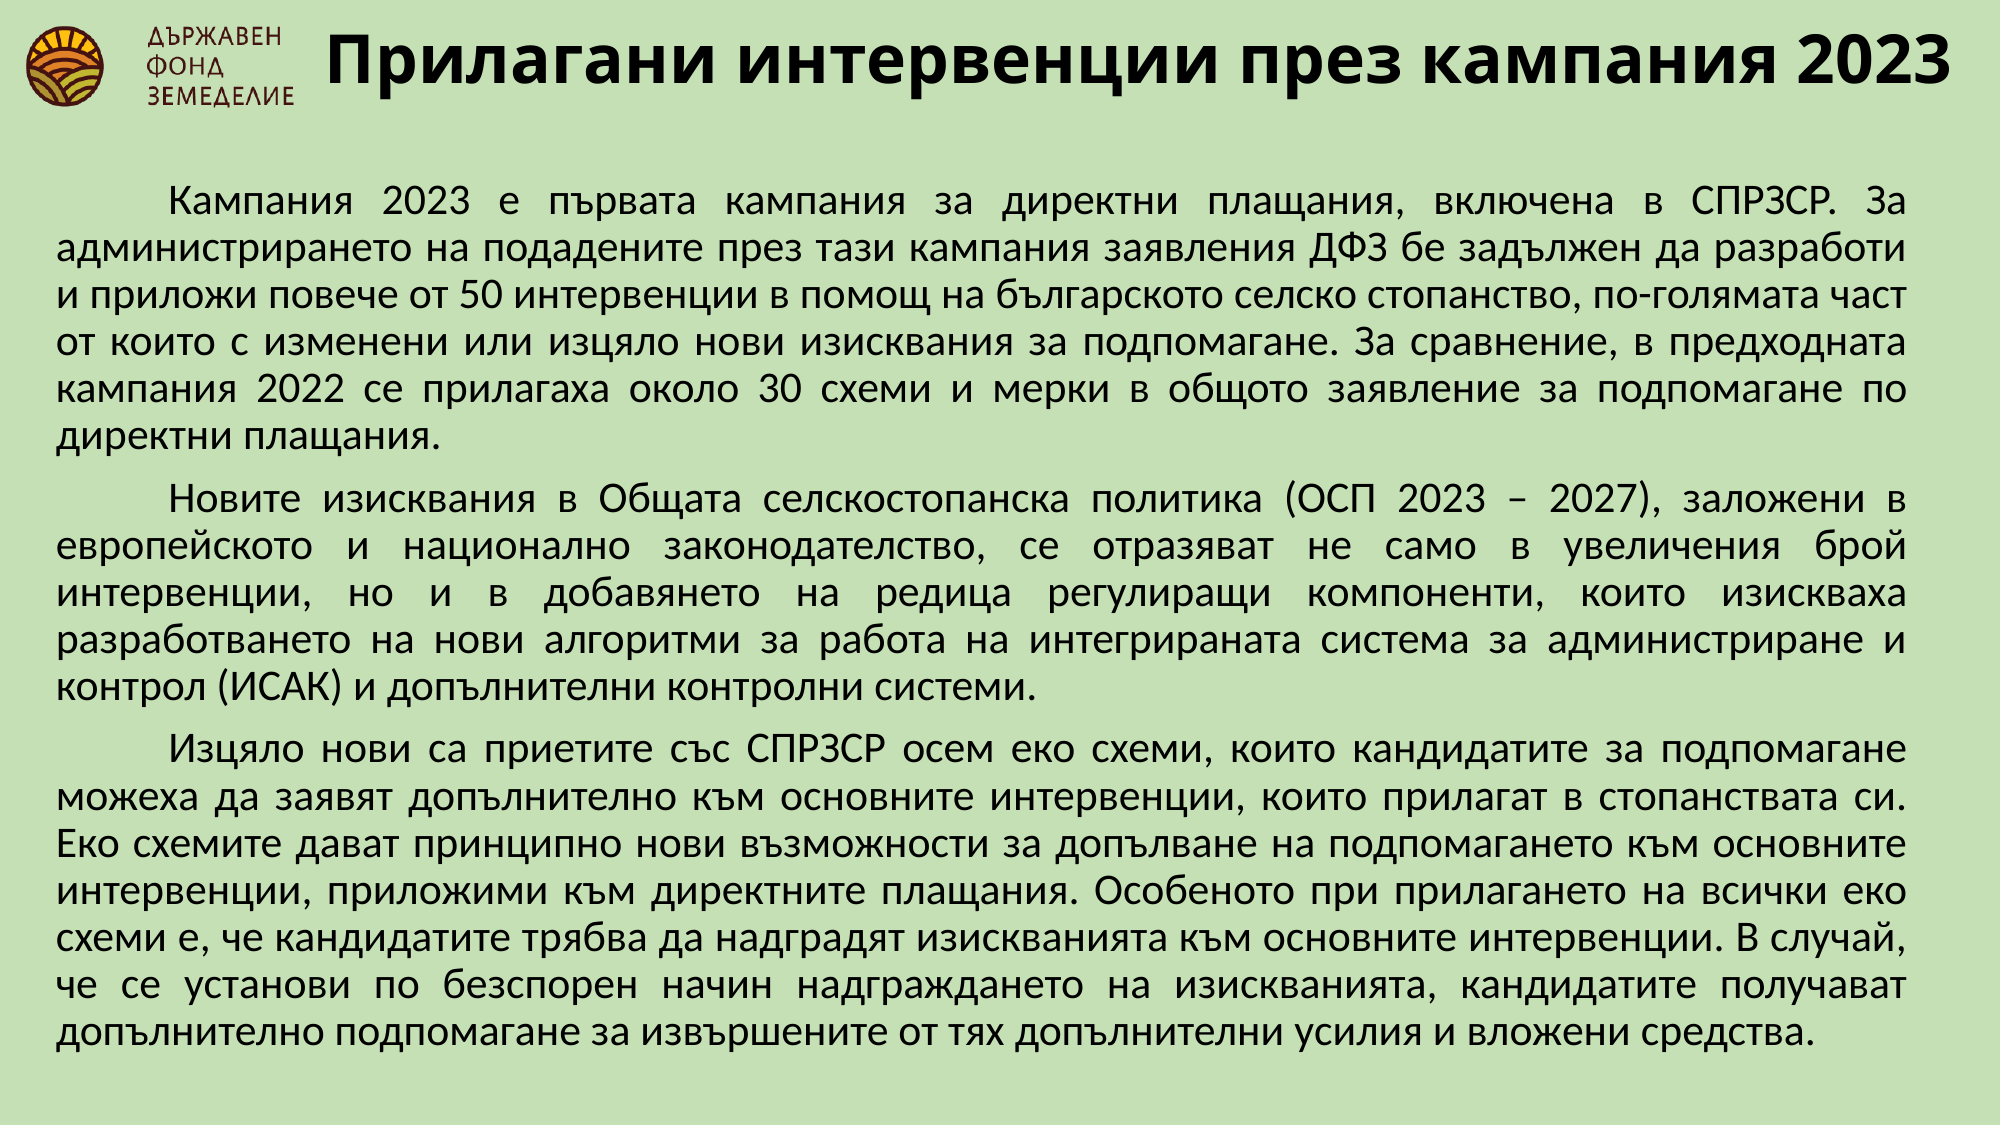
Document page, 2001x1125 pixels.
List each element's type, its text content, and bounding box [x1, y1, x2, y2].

title Прилагани интервенции през кампания 2023 [319, 0, 1984, 129]
picture [0, 0, 319, 133]
list Кампания 2023 е първата кампания за директни плащания, включена в СПРЗСР. За администрирането на подадените през тази кампания заявления ДФЗ бе задължен да разработи и приложи повече от 50 интервенции в помощ на българското селско стопанство, по-голямата част от които с изменени или изцяло нови изисквания за подпомагане. За сравнение, в предходната кампания 2022 се прилагаха около 30 схеми и мерки в общото заявление за подпомагане по директни плащания. Новите изисквания в Общата селскостопанска политика (ОСП 2023 – 2027), заложени в европейското и национално законодателство, се отразяват не само в увеличения брой интервенции, но и в добавянето на редица регулиращи компоненти, които изискваха разработването на нови алгоритми за работа на интегрираната система за администриране и контрол (ИСАК) и допълнителни контролни системи. Изцяло нови са приетите със СПРЗСР осем еко схеми, които кандидатите за подпомагане можеха да заявят допълнително към основните интервенции, които прилагат в стопанствата си. Еко схемите дават принципно нови възможности за допълване на подпомагането към основните интервенции, приложими към директните плащания. Особеното при прилагането на всички еко схеми е, че кандидатите трябва да надградят изискванията към основните интервенции. В случай, че се установи по безспорен начин надграждането на изискванията, кандидатите получават допълнително подпомагане за извършените от тях допълнителни усилия и вложени средства. [40, 168, 1924, 1104]
